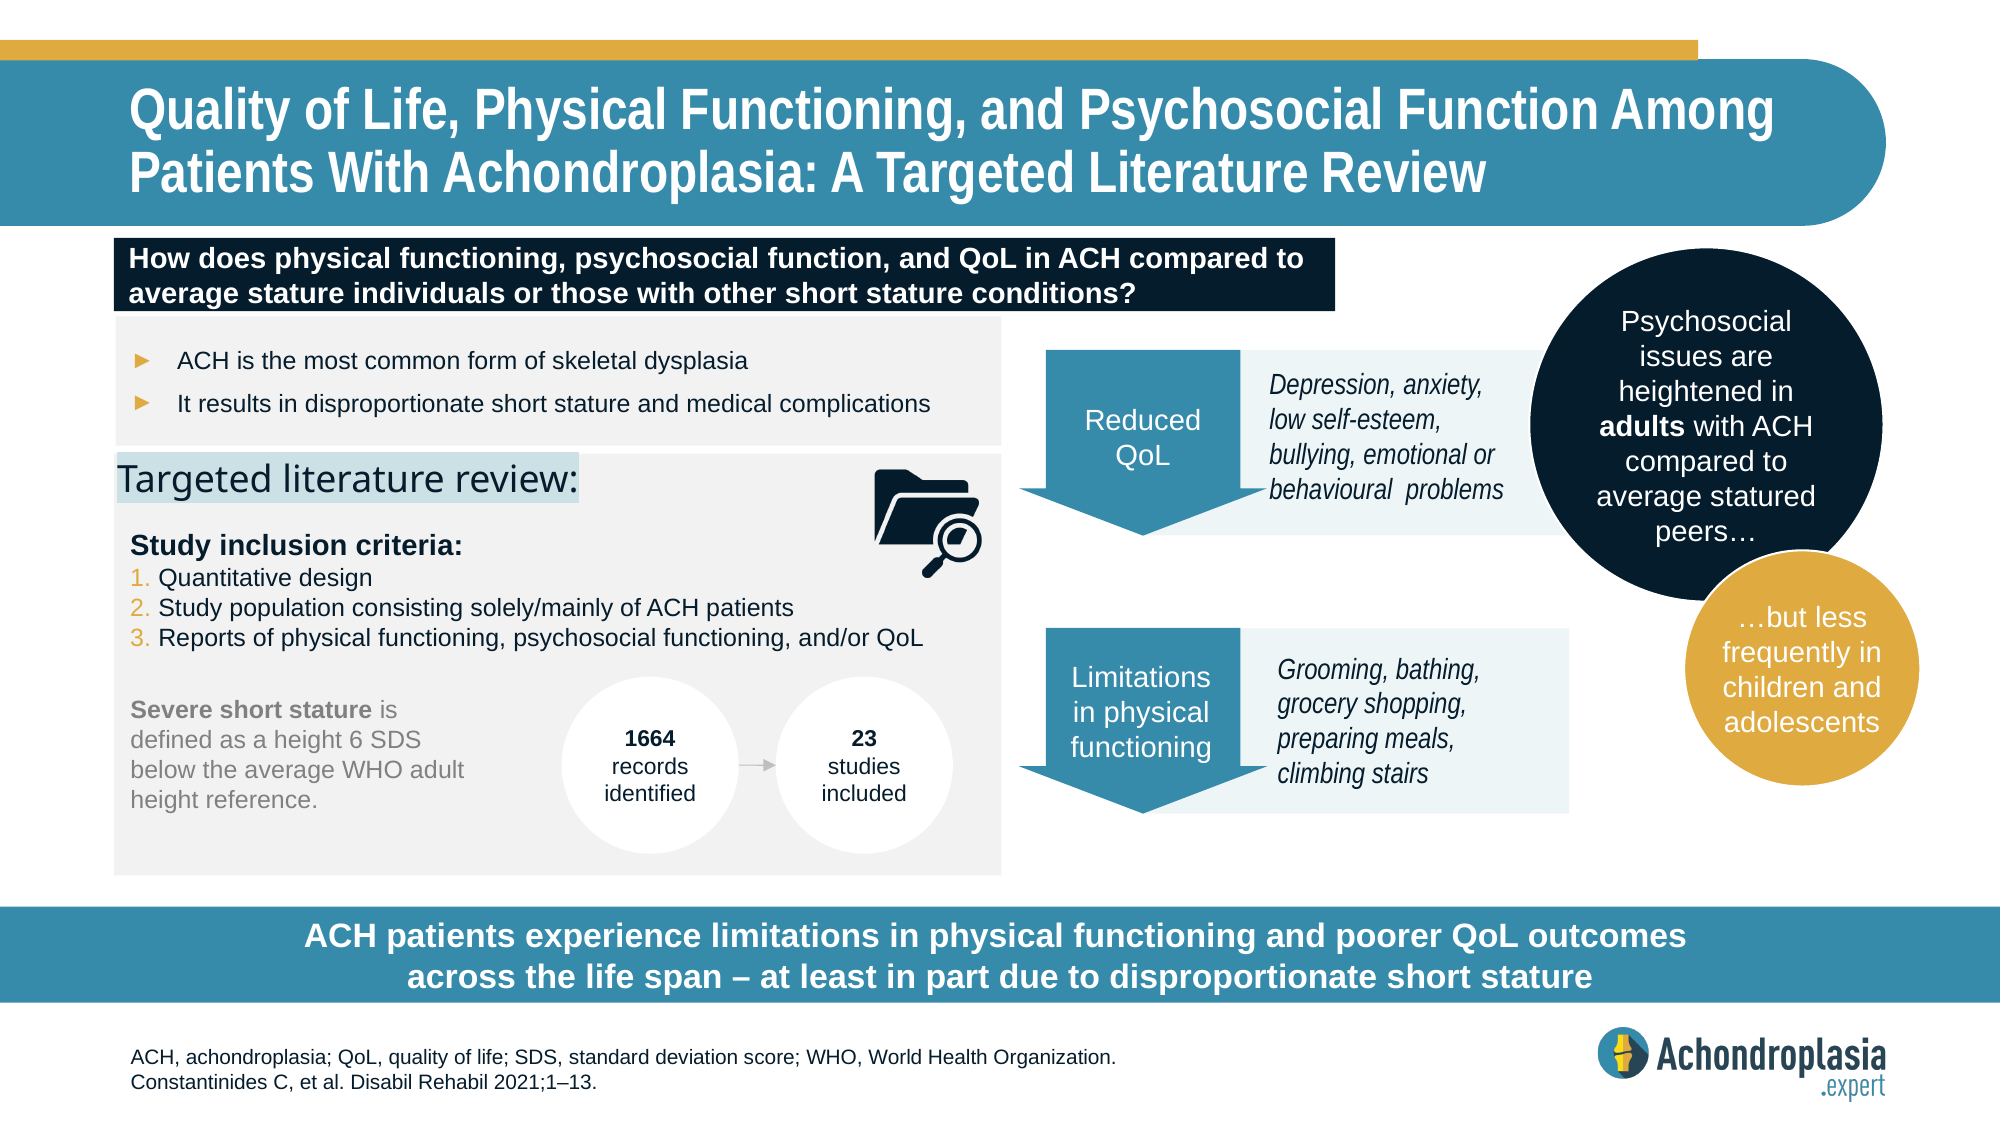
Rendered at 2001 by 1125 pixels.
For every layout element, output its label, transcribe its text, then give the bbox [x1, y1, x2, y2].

title Quality of Life, Physical Functioning, and Psychosocial Function Among Patients With Achondroplasia: A Targeted Literature Review [114, 59, 1886, 225]
text_box How does physical functioning, psychosocial function, and QoL in ACH compared to average stature individuals or those with other short stature conditions? [113, 237, 1336, 312]
text_box …but less frequently in children and adolescents [1683, 549, 1922, 788]
text_box [1145, 627, 1570, 815]
text_box 23 studies included [774, 675, 954, 855]
text_box Depression, anxiety, low self-esteem, bullying, emotional or behavioural problems [1254, 358, 1536, 513]
picture [1598, 1027, 1886, 1102]
picture [851, 441, 1002, 592]
footer ACH, achondroplasia; QoL, quality of life; SDS, standard deviation score; WHO, World Health Organization. Constantinides C, et al. Disabil Rehabil 2021;1–13. [115, 1005, 1598, 1102]
text_box ACH is the most common form of skeletal dysplasia It results in disproportionate short stature and medical complications [114, 315, 1002, 447]
text_box Limitations in physical functioning [1045, 650, 1238, 771]
text_box Targeted literature review: [102, 447, 604, 507]
text_box [1018, 348, 1254, 537]
list ACH patients experience limitations in physical functioning and poorer QoL outcomes across the life span – at least in part due to disproportionate short stature [0, 906, 2000, 1003]
text_box Study inclusion criteria: 1. Quantitative design 2. Study population consisting solely/mainly of ACH patients 3. Reports of physical functioning, psychosocial functioning, and/or QoL [115, 519, 953, 659]
text_box [113, 453, 1002, 876]
text_box Grooming, bathing, grocery shopping, preparing meals, climbing stairs [1262, 642, 1504, 798]
text_box Reduced QoL [1047, 393, 1239, 479]
text_box [1018, 626, 1262, 815]
text_box Severe short stature is defined as a height 6 SDS below the average WHO adult height reference. [115, 686, 482, 821]
text_box Psychosocial issues are heightened in adults with ACH compared to average statured peers… [1536, 246, 1885, 603]
text_box 1664 records identified [560, 675, 740, 855]
text_box [1148, 480, 1566, 536]
text_box [1242, 349, 1544, 487]
